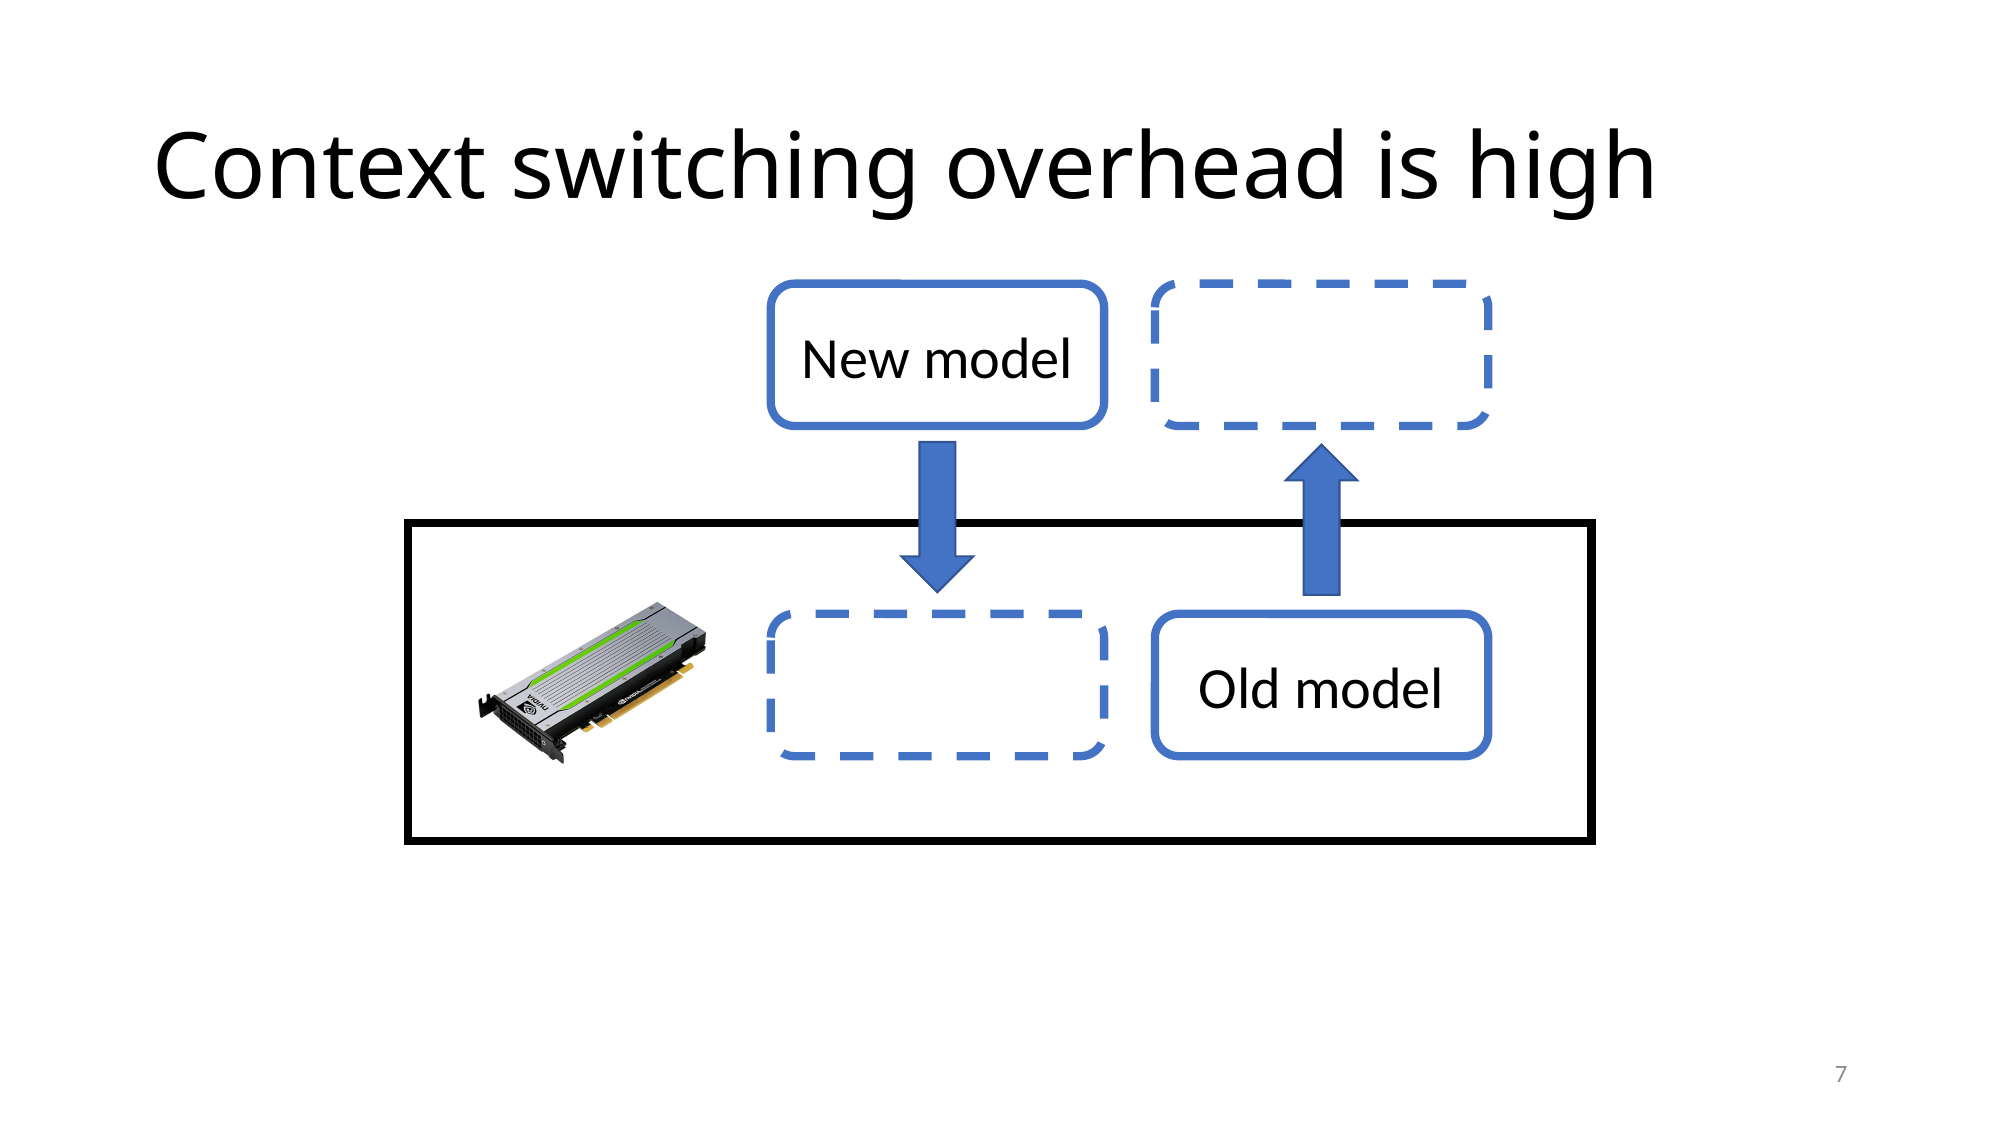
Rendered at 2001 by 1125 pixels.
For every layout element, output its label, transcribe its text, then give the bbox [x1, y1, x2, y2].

slide_number 7 [1412, 1042, 1863, 1103]
text_box [1283, 443, 1360, 596]
text_box [407, 522, 1593, 842]
text_box New model [769, 282, 1106, 428]
text_box [1153, 282, 1490, 428]
picture [471, 598, 715, 766]
title Context switching overhead is high [137, 59, 1863, 278]
text_box [899, 440, 976, 594]
